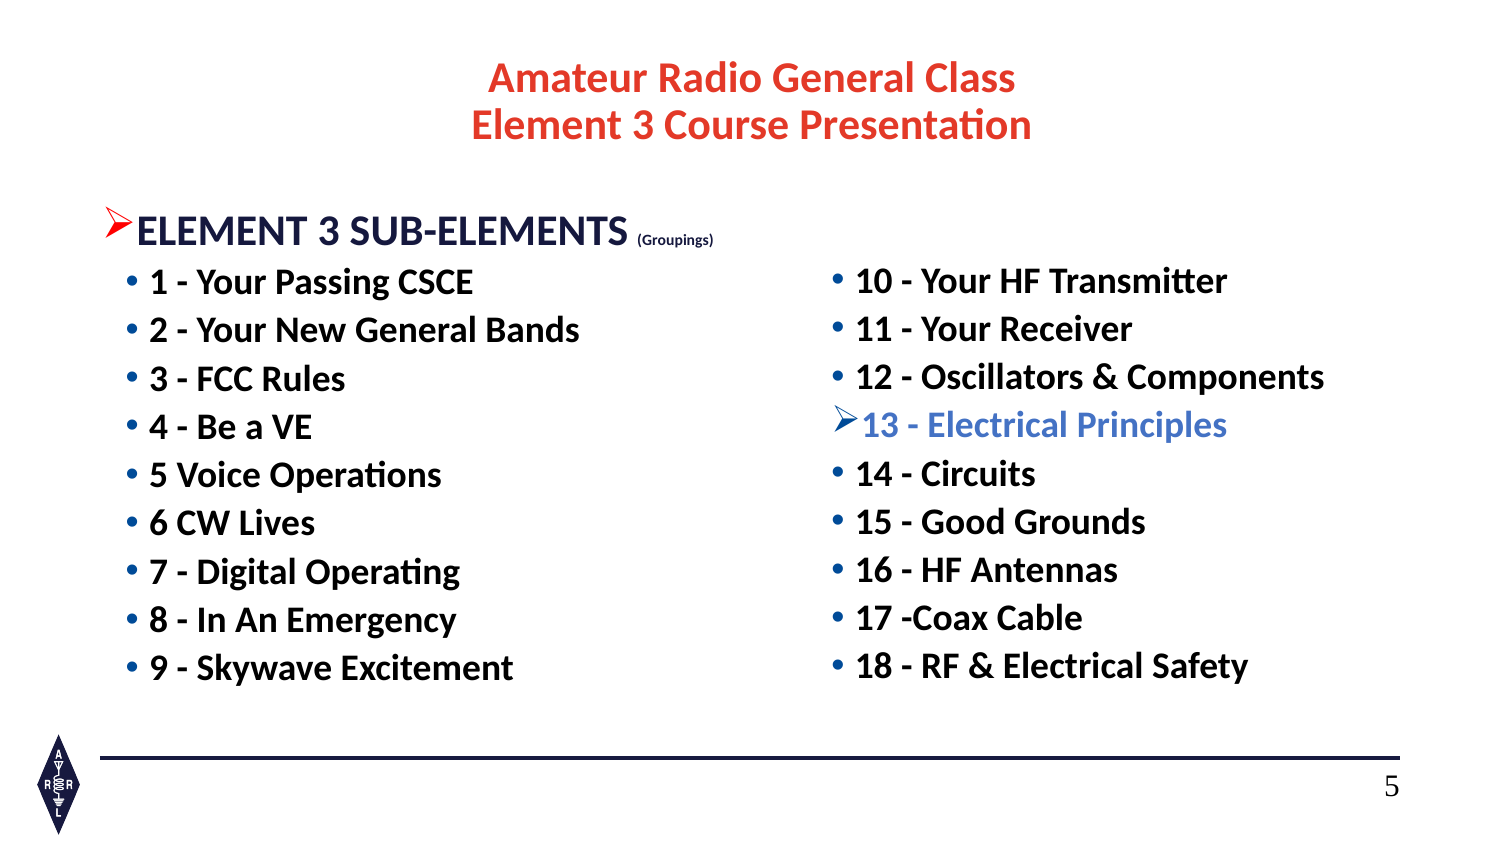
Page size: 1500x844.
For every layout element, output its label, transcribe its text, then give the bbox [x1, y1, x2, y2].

title Amateur Radio General Class Element 3 Course Presentation [220, 48, 1284, 156]
picture [37, 734, 80, 835]
text_box 10 - Your HF Transmitter 11 - Your Receiver 12 - Oscillators & Components 13 - Electrical Principles 14 - Circuits 15 - Good Grounds 16 - HF Antennas 17 -Coax Cable 18 - RF & Electrical Safety [807, 254, 1474, 710]
slide_number 5 [1302, 761, 1400, 807]
list ELEMENT 3 SUB-ELEMENTS (Groupings) 1 - Your Passing CSCE 2 - Your New General Bands 3 - FCC Rules 4 - Be a VE 5 Voice Operations 6 CW Lives 7 - Digital Operating 8 - In An Emergency 9 - Skywave Excitement [101, 201, 730, 750]
